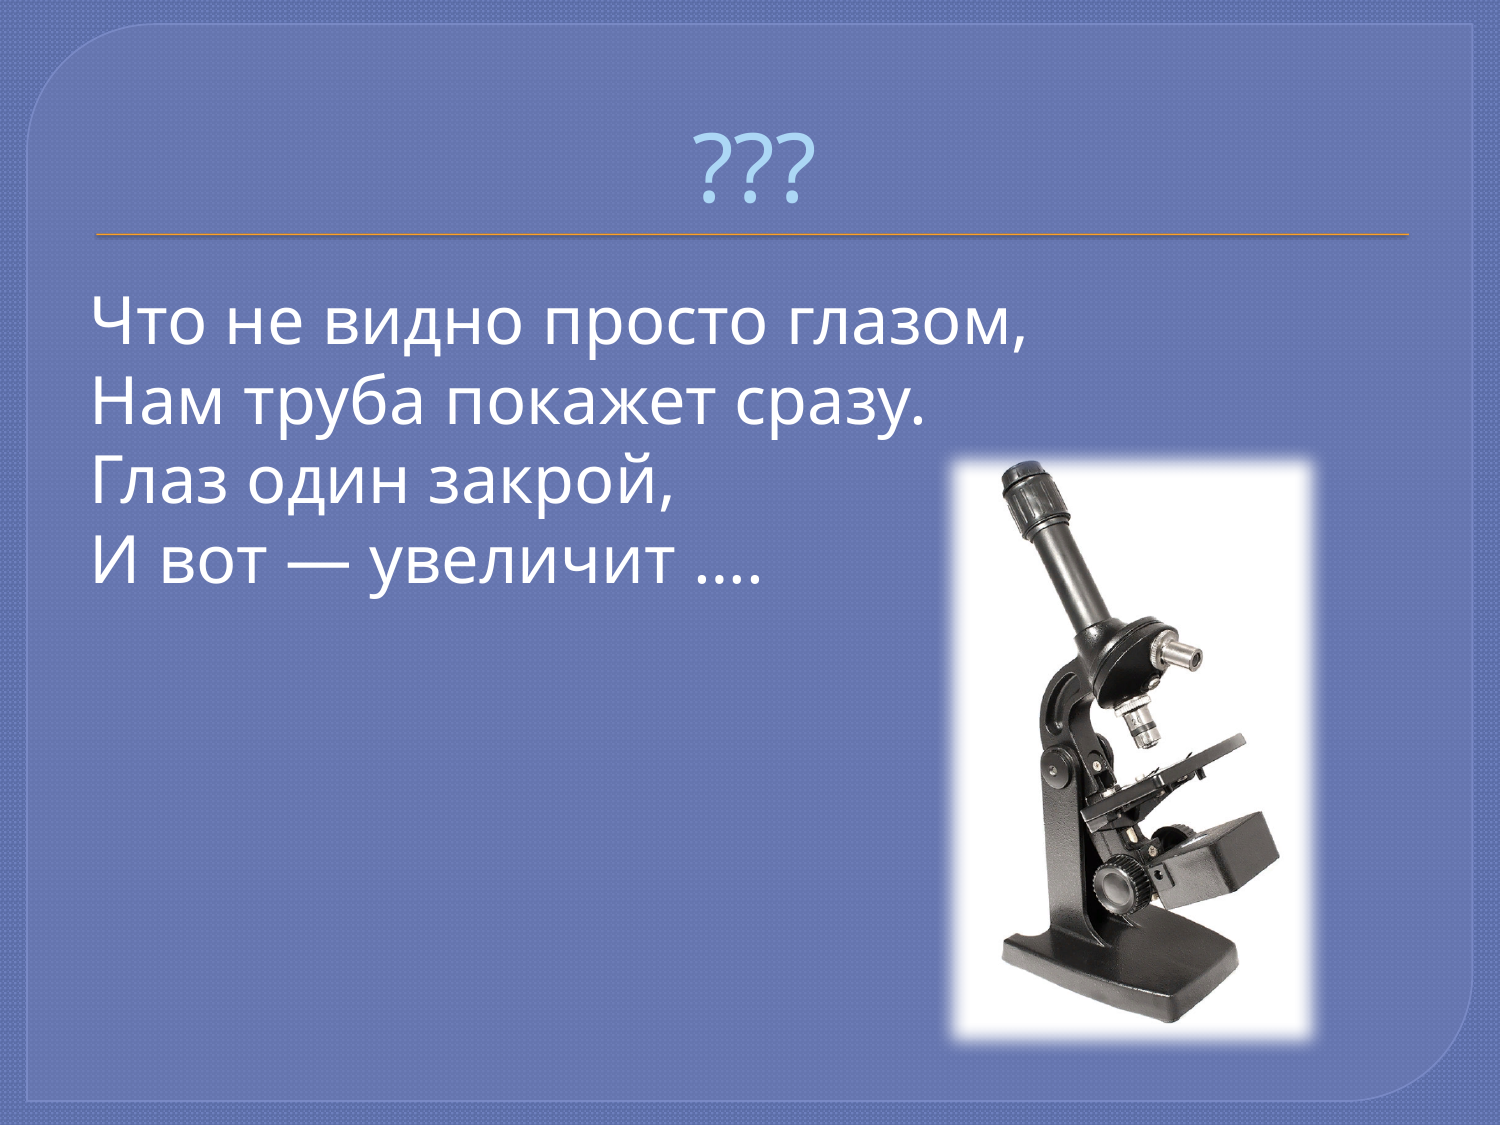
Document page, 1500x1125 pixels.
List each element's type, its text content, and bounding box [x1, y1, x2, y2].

list Что не видно просто глазом, Нам труба покажет сразу. Глаз один закрой, И вот — увеличит …. [75, 270, 1425, 1013]
title ??? [75, 41, 1425, 230]
picture [933, 442, 1331, 1059]
